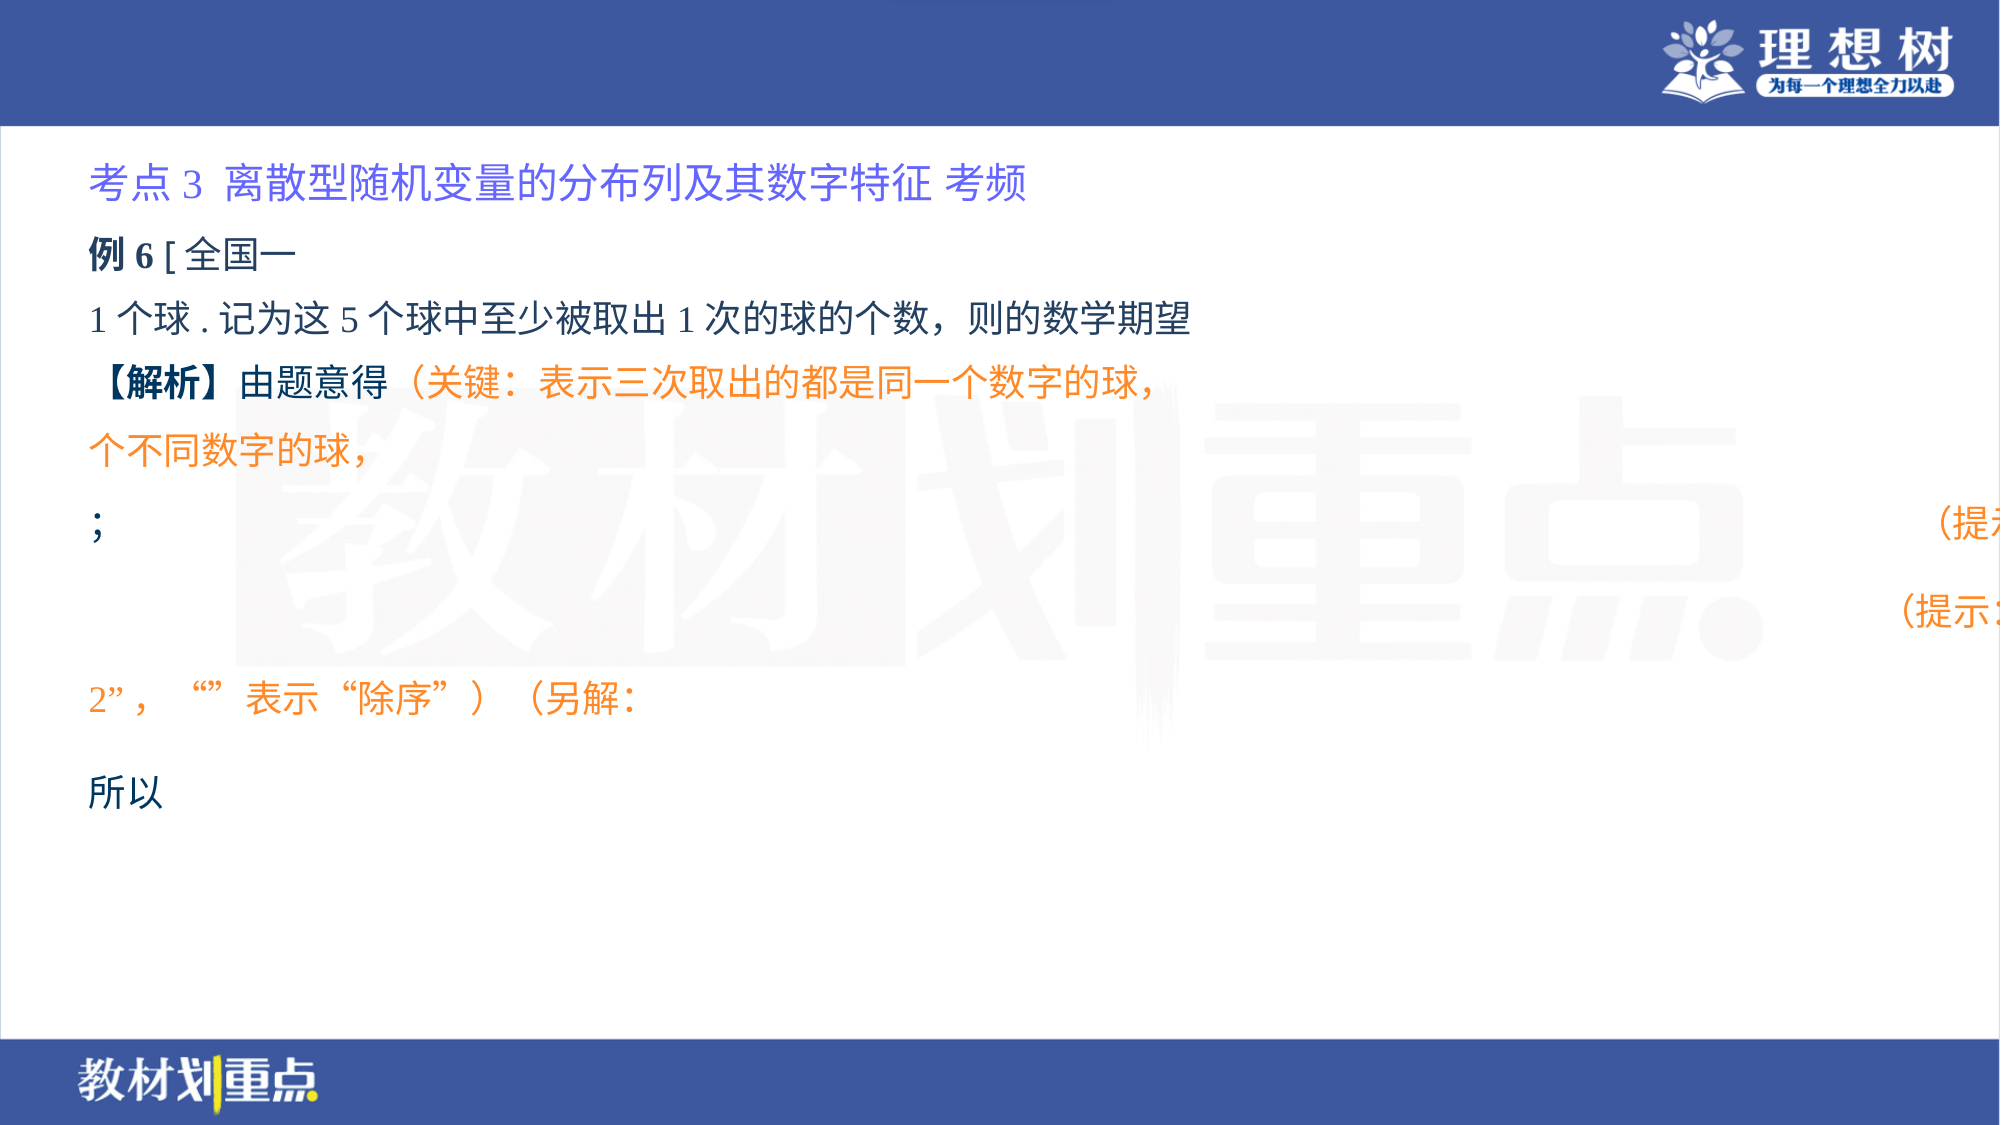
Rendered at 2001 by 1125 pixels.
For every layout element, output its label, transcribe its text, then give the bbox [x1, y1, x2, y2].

text_box 考点3 离散型随机变量的分布列及其数字特征 考频 [88, 135, 1911, 270]
picture [0, 0, 2000, 1125]
